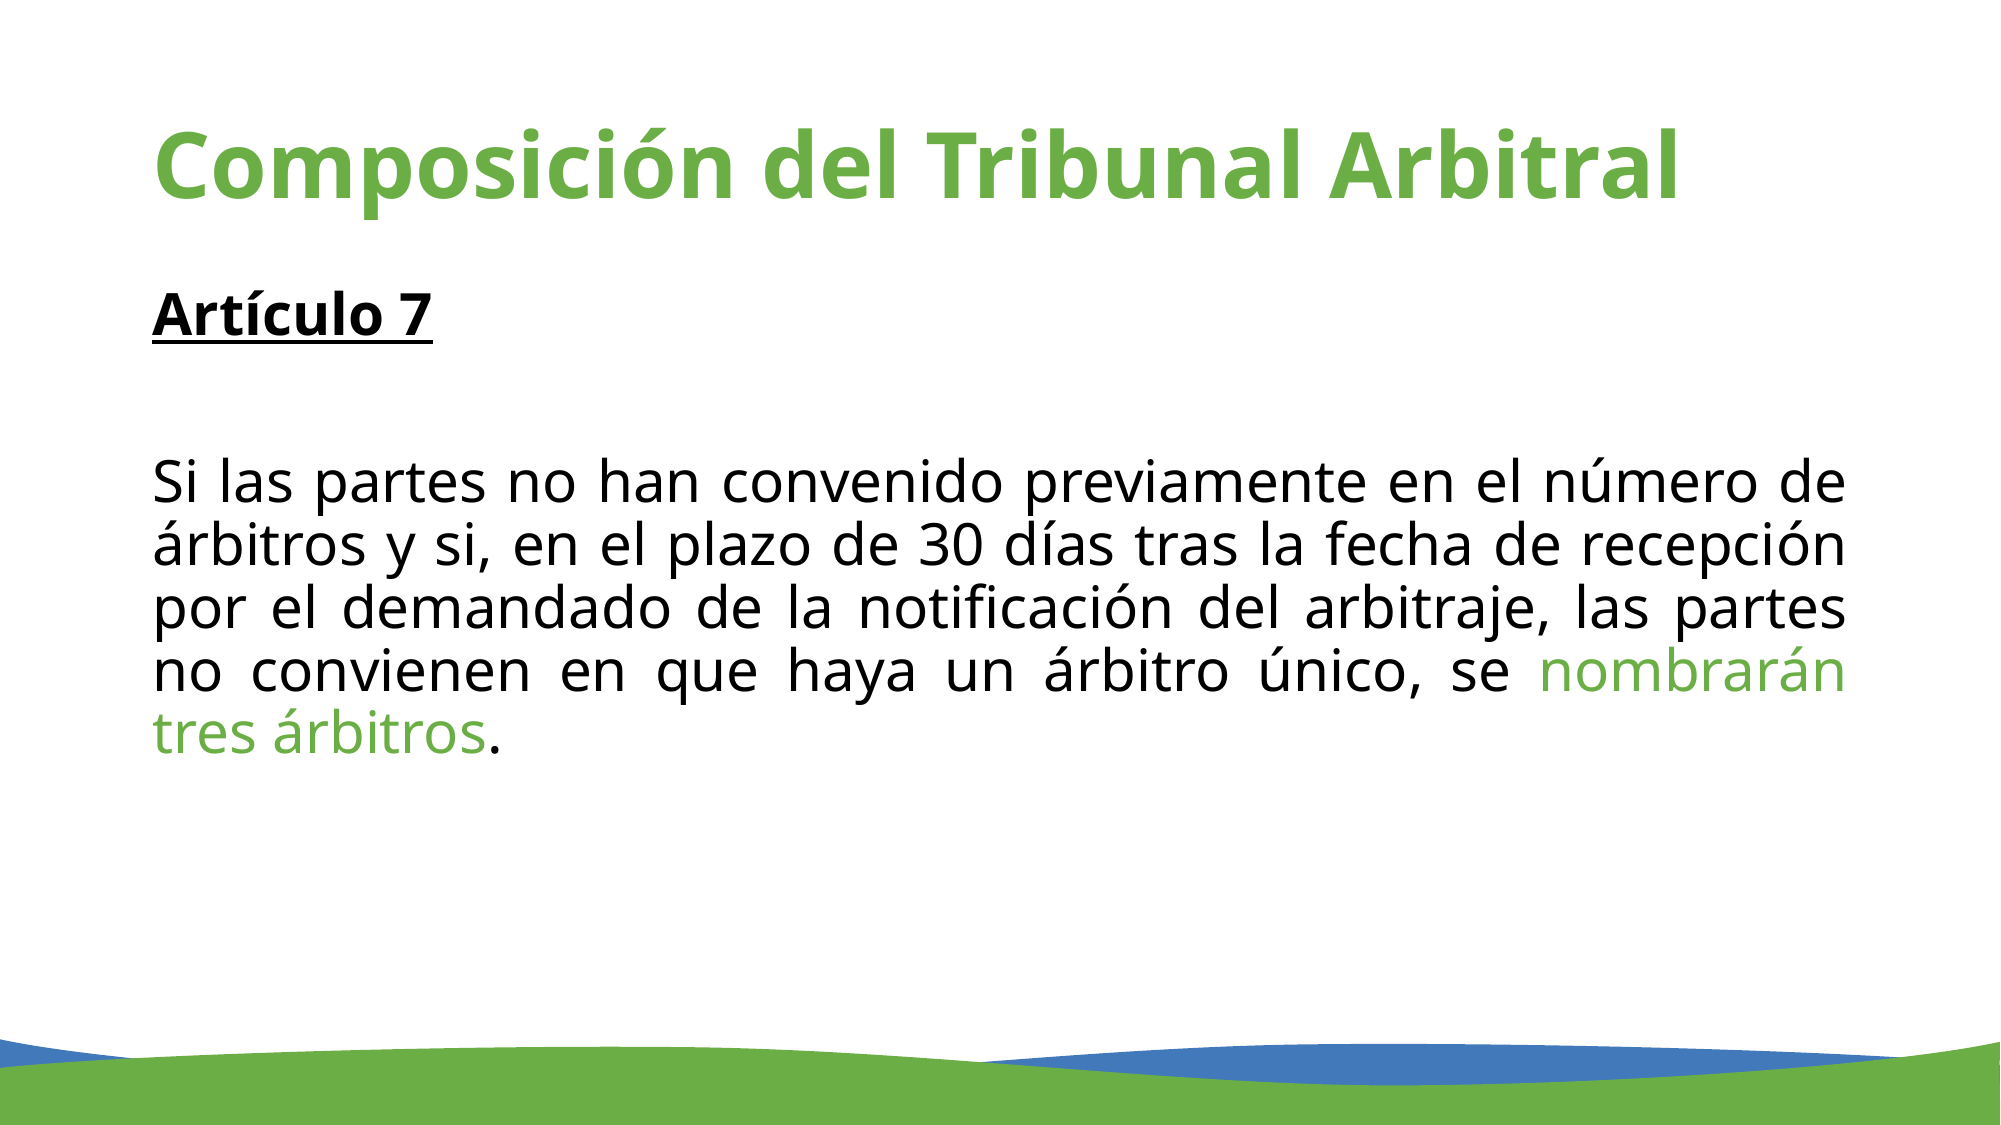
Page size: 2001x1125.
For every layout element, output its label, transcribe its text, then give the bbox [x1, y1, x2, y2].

title Composición del Tribunal Arbitral [137, 59, 1863, 277]
list Artículo 7 Si las partes no han convenido previamente en el número de árbitros y si, en el plazo de 30 días tras la fecha de recepción por el demandado de la notificación del arbitraje, las partes no convienen en que haya un árbitro único, se nombrarán tres árbitros. [137, 277, 1863, 992]
